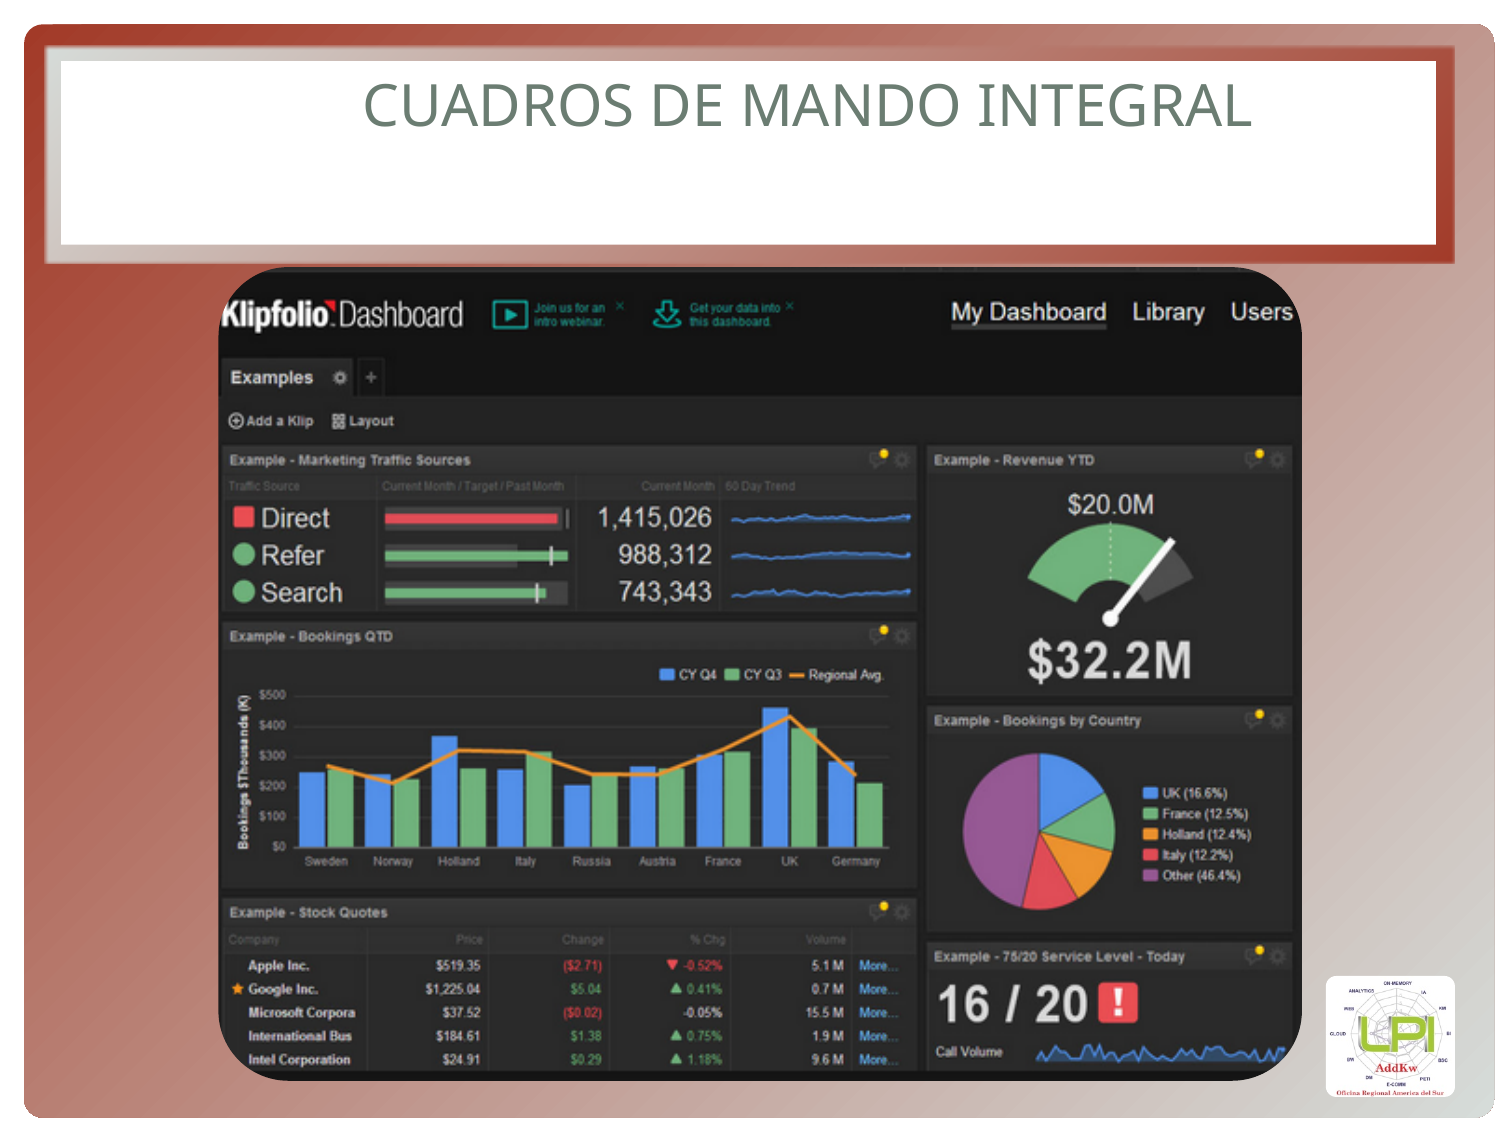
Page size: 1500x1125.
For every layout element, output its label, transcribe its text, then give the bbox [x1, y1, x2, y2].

picture [1325, 975, 1456, 1098]
picture [218, 266, 1303, 1081]
text_box CUADROS DE MANDO INTEGRAL [179, 61, 1436, 244]
